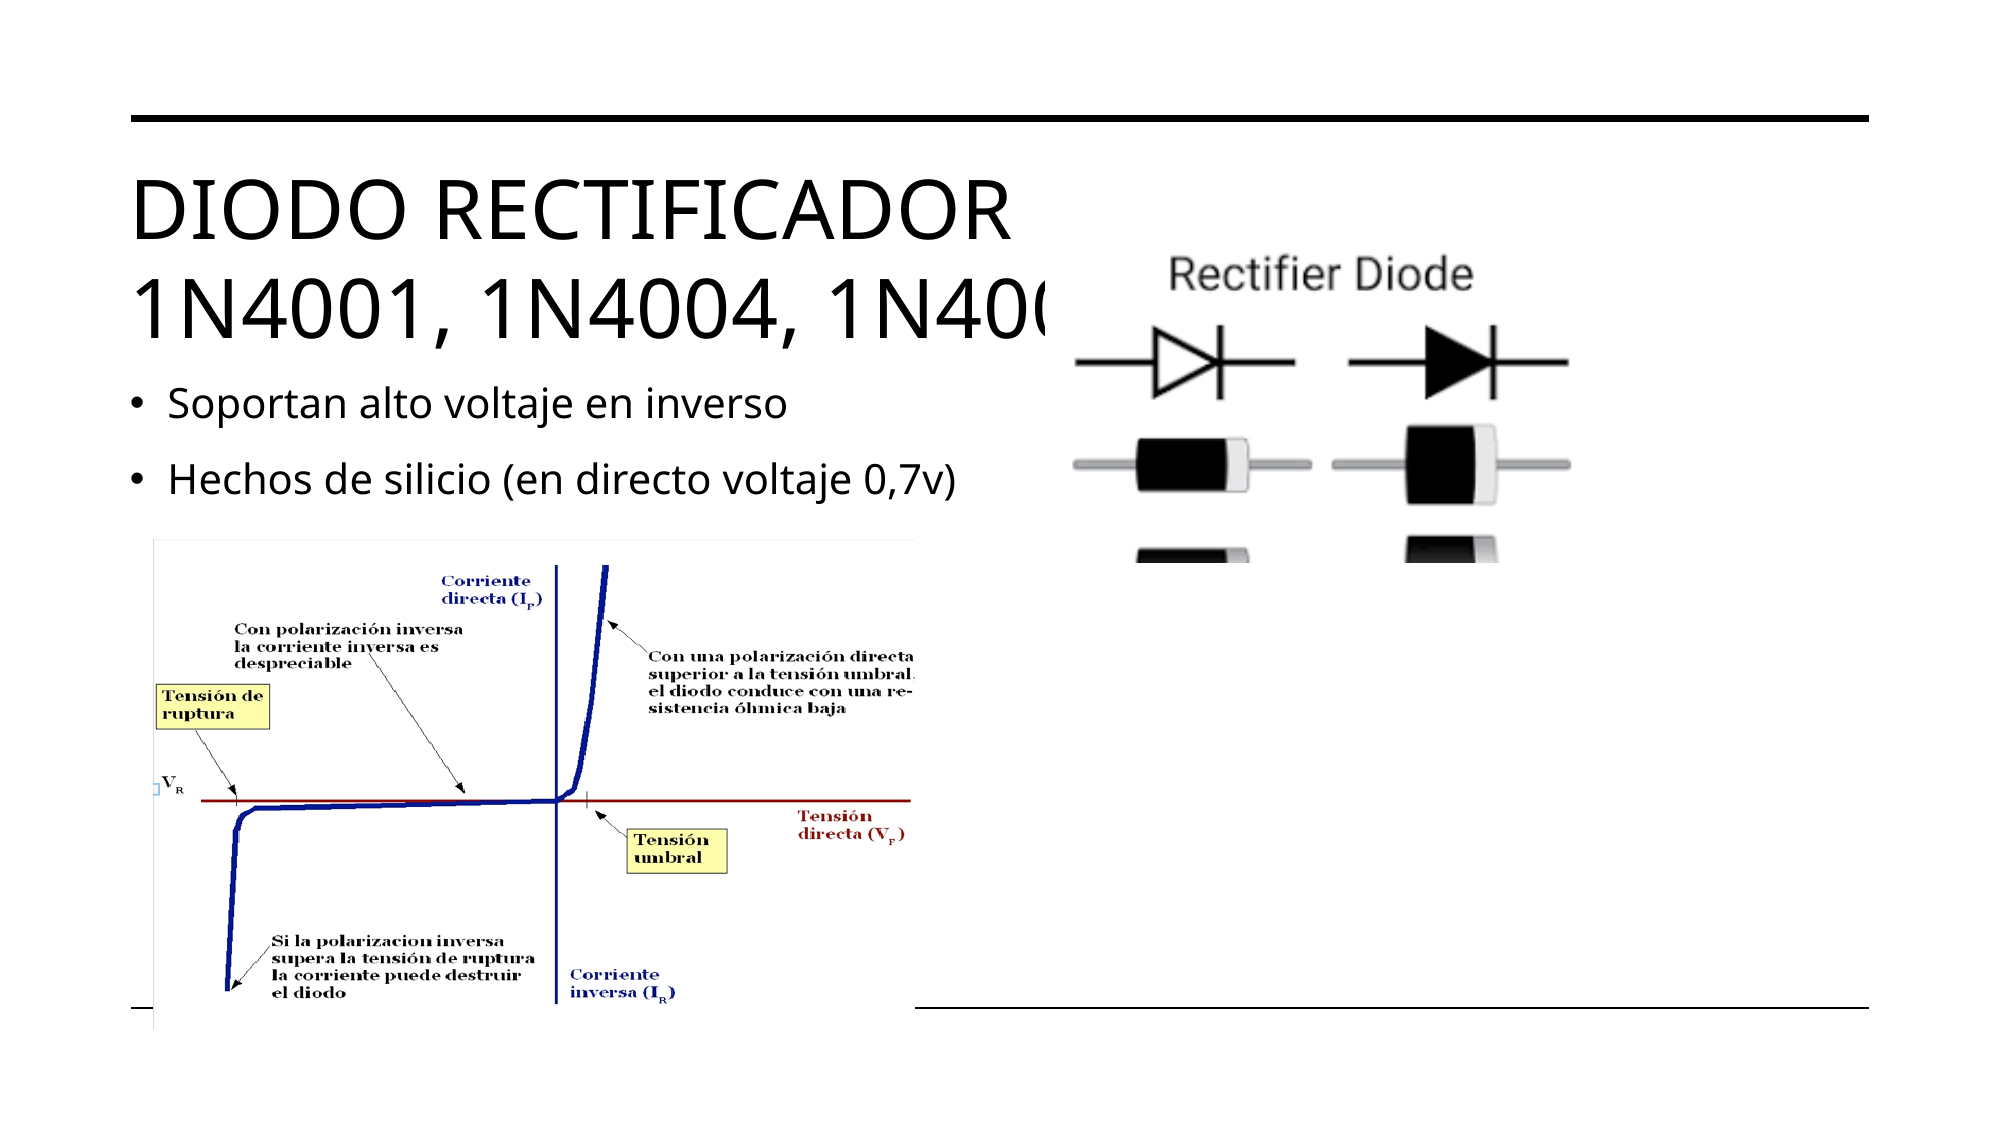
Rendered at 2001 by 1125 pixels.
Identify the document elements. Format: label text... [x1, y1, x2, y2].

picture [1045, 241, 1600, 563]
picture [153, 539, 915, 1030]
title Diodo rectificador 1n4001, 1n4004, 1n4007 [114, 149, 1869, 364]
list Soportan alto voltaje en inverso Hechos de silicio (en directo voltaje 0,7v) [114, 364, 1869, 978]
